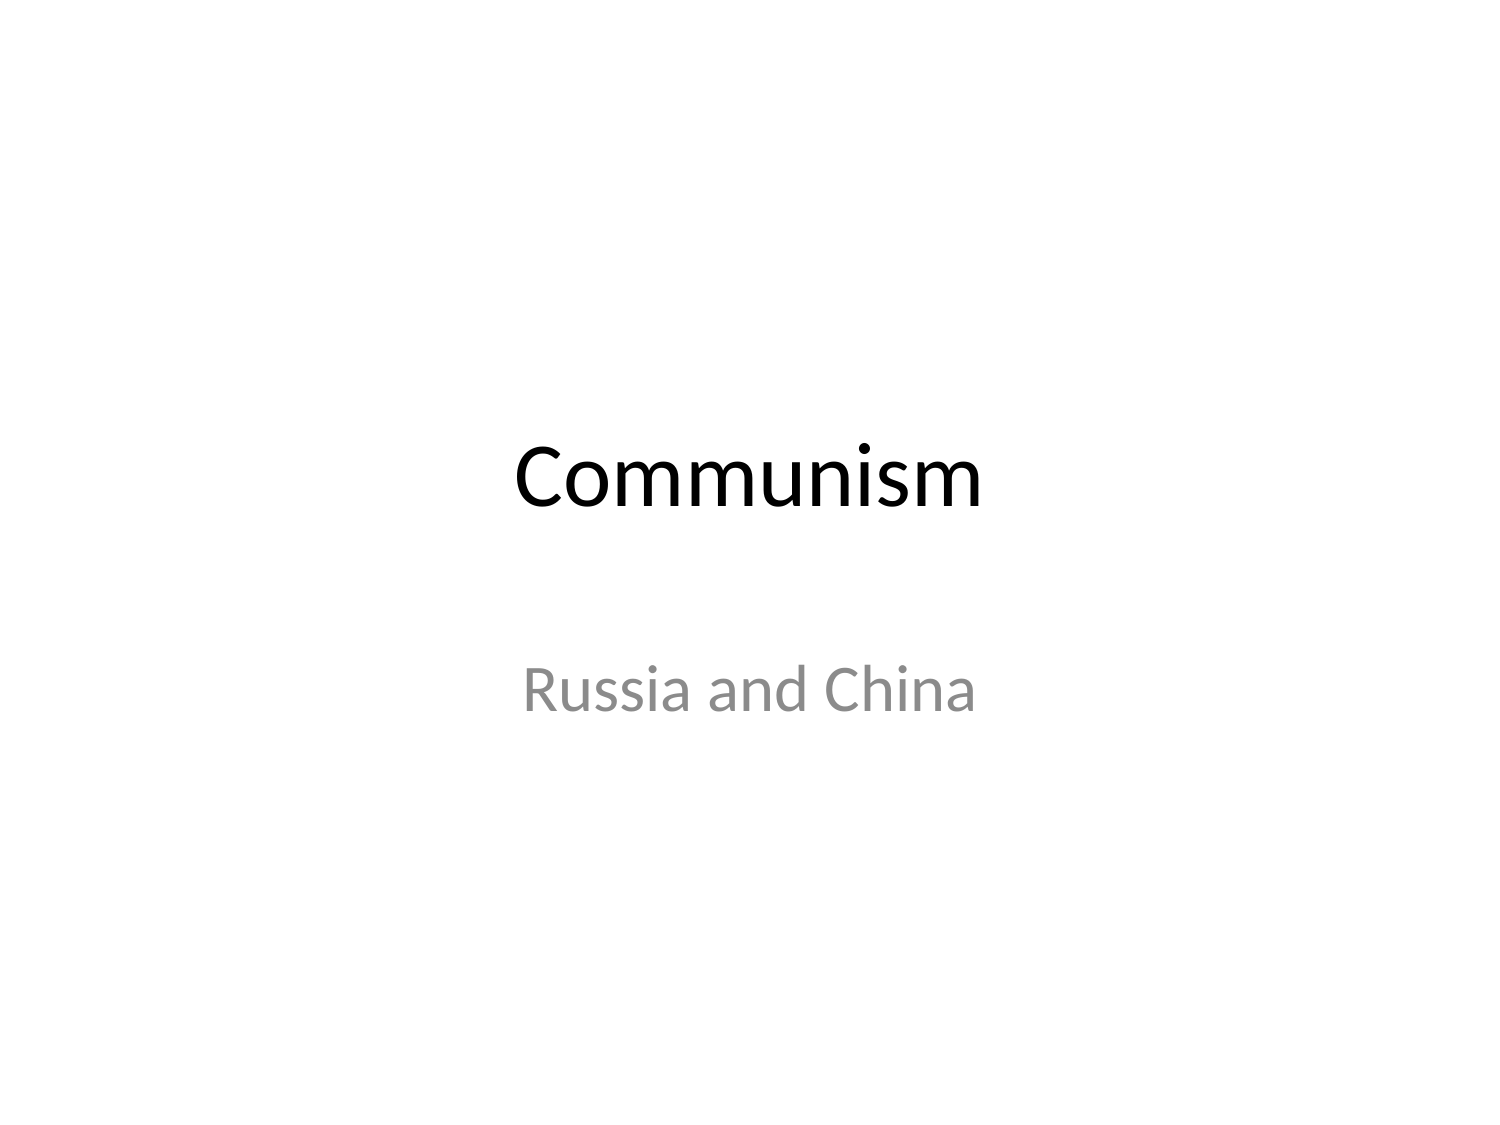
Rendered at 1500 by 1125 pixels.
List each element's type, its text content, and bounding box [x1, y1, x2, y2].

title Communism [112, 349, 1388, 591]
subtitle Russia and China [225, 637, 1275, 925]
